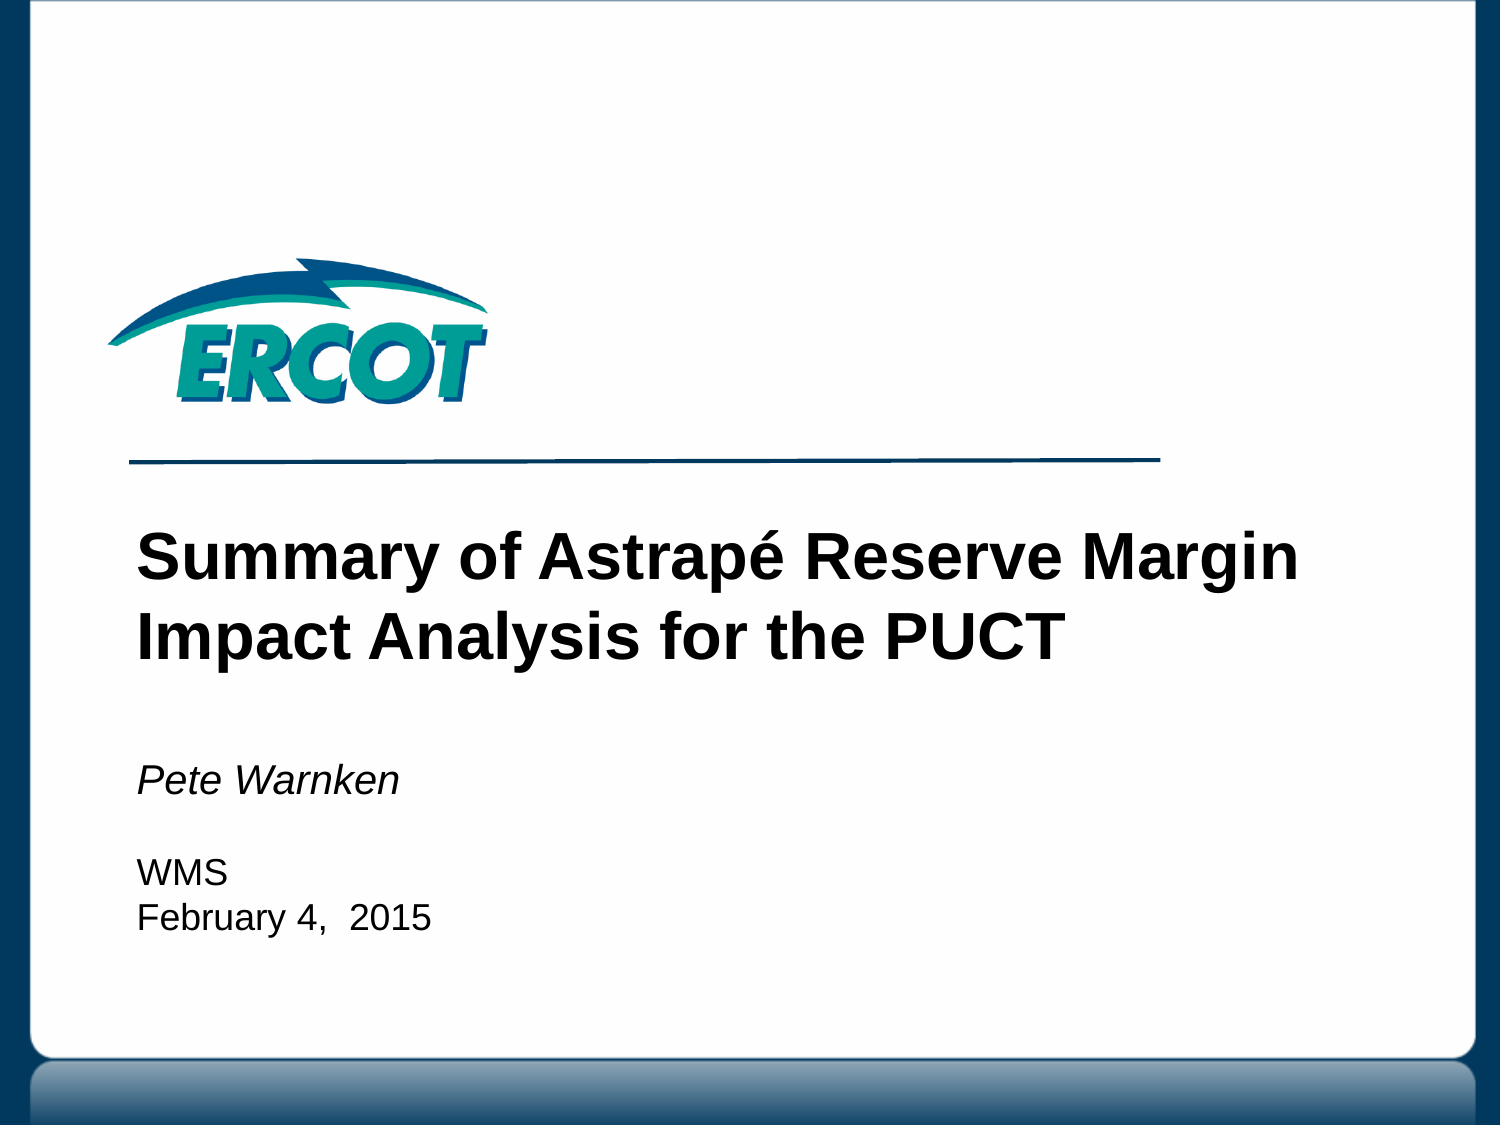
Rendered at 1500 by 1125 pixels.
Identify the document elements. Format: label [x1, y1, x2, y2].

text_box [98, 245, 1367, 915]
picture [0, 0, 1500, 1125]
